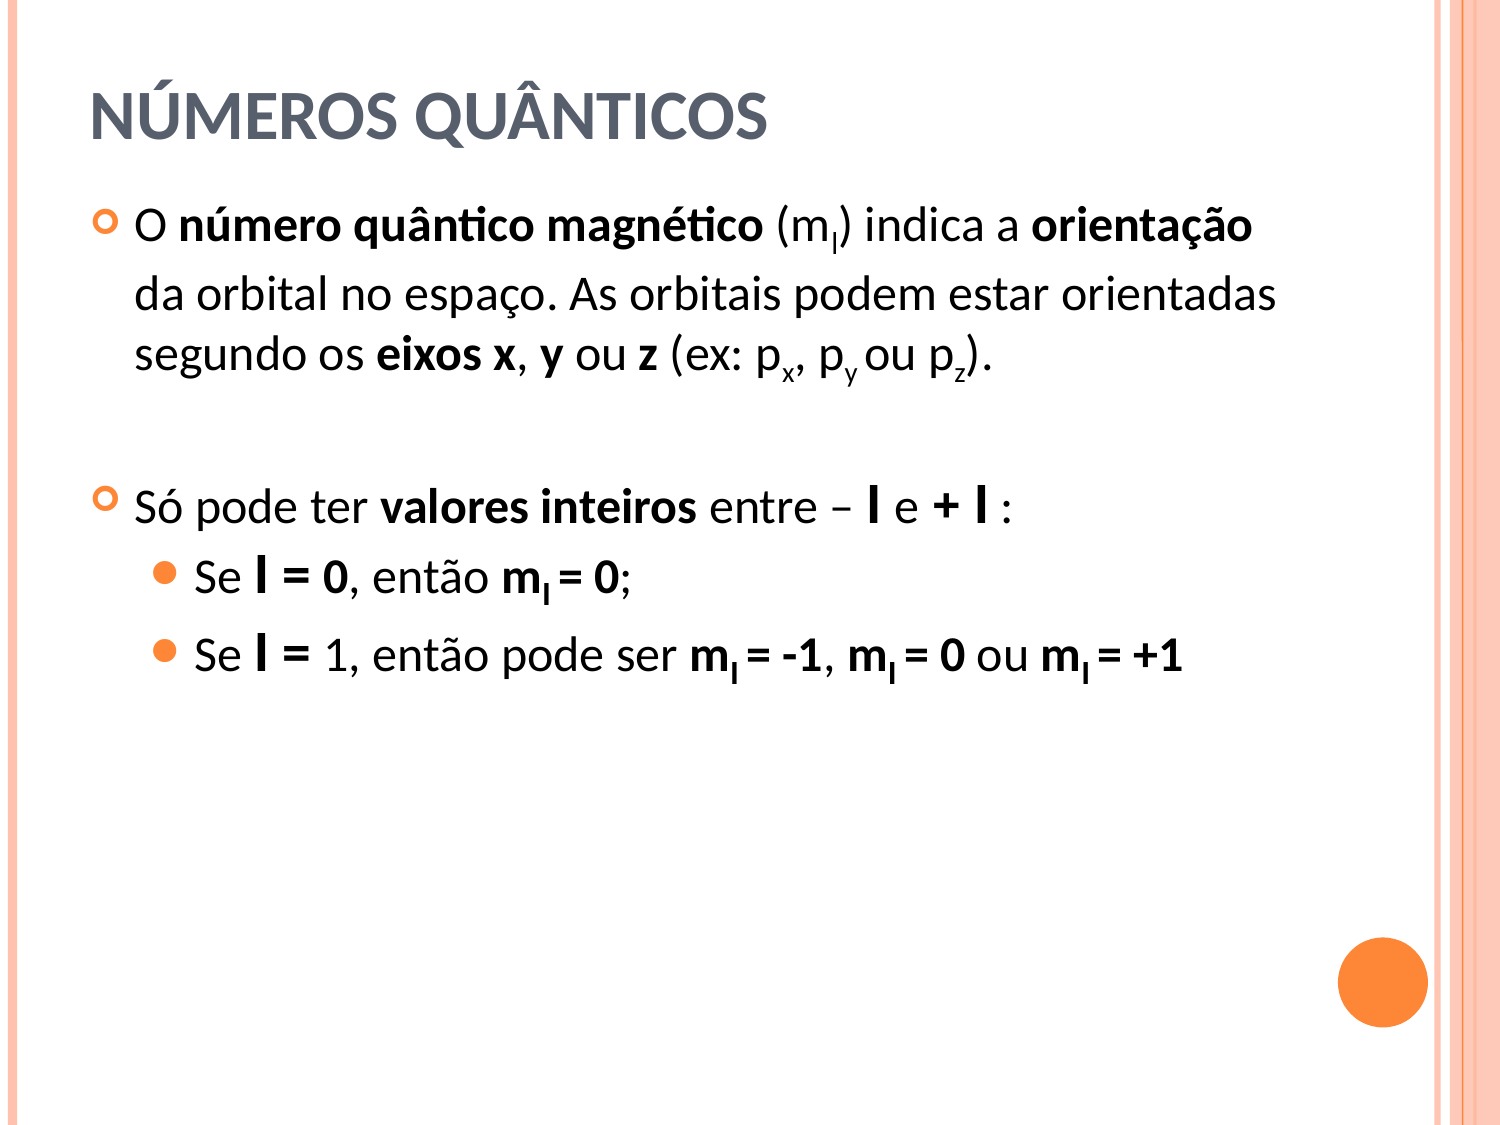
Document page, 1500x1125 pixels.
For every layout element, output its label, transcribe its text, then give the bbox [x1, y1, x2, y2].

list O número quântico magnético (ml) indica a orientação da orbital no espaço. As orbitais podem estar orientadas segundo os eixos x, y ou z (ex: px, py ou pz). Só pode ter valores inteiros entre – l e + l : Se l = 0, então ml = 0; Se l = 1, então pode ser ml = -1, ml = 0 ou ml = +1 [75, 184, 1424, 984]
title Números quânticos [75, 45, 1300, 161]
